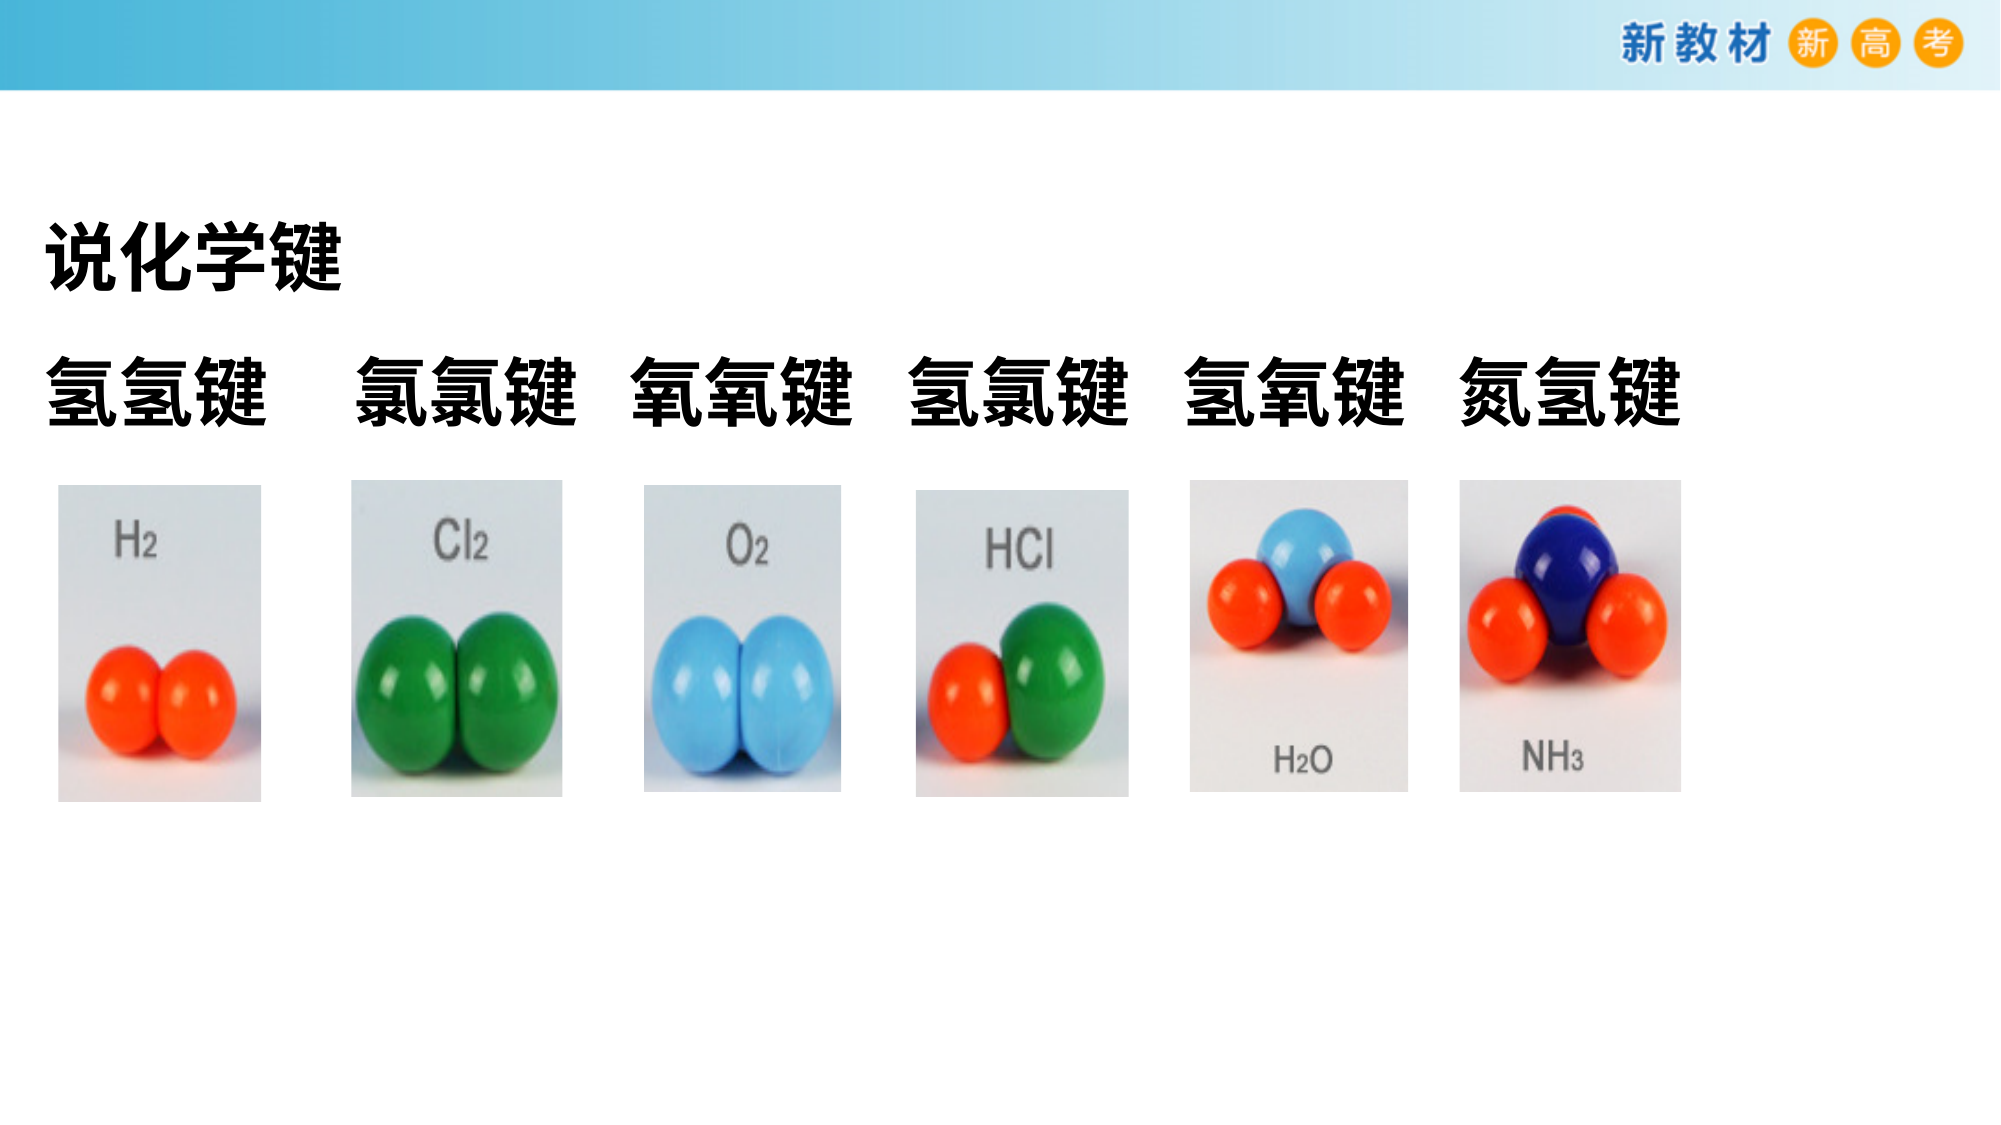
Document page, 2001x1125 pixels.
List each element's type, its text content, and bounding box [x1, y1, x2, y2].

text_box 说化学键 氢氢键 氯氯键 氧氧键 氢氯键 氢氧键 氮氢键 [29, 158, 1948, 533]
picture [0, 0, 2001, 1125]
